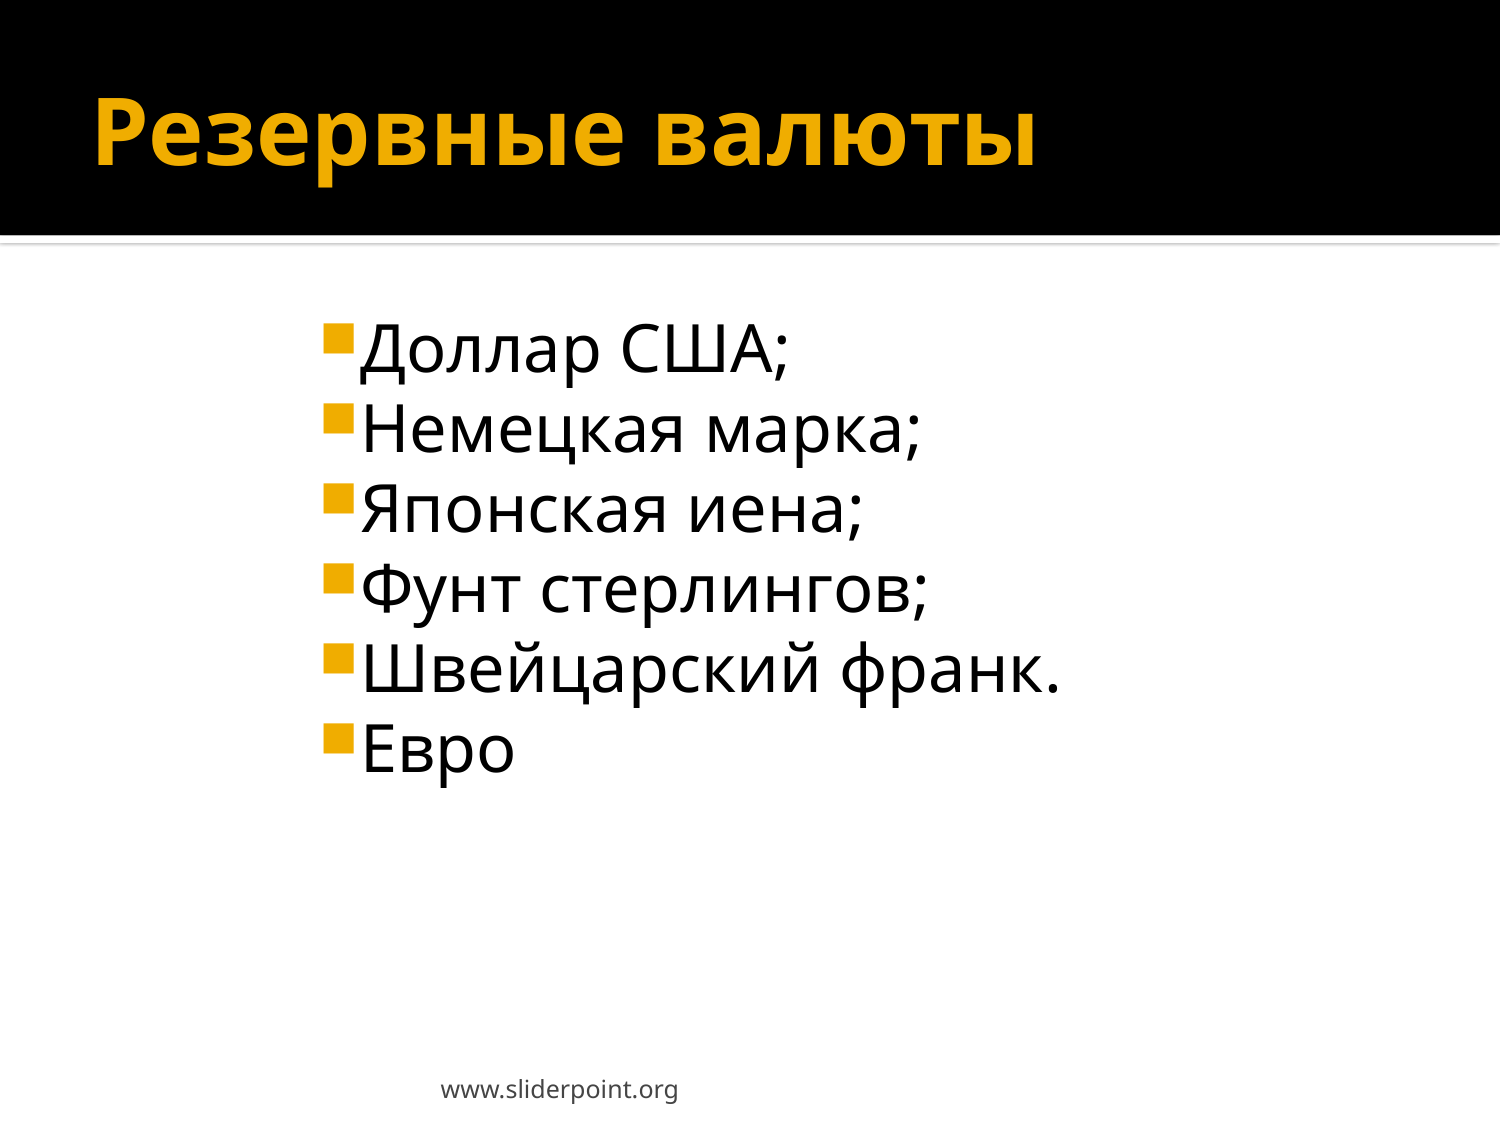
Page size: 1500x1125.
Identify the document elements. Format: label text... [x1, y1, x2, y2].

footer www.sliderpoint.org [433, 1062, 1337, 1108]
list Доллар США; Немецкая марка; Японская иена; Фунт стерлингов; Швейцарский франк. Евро [75, 291, 1425, 1050]
title Резервные валюты [75, 25, 1425, 231]
